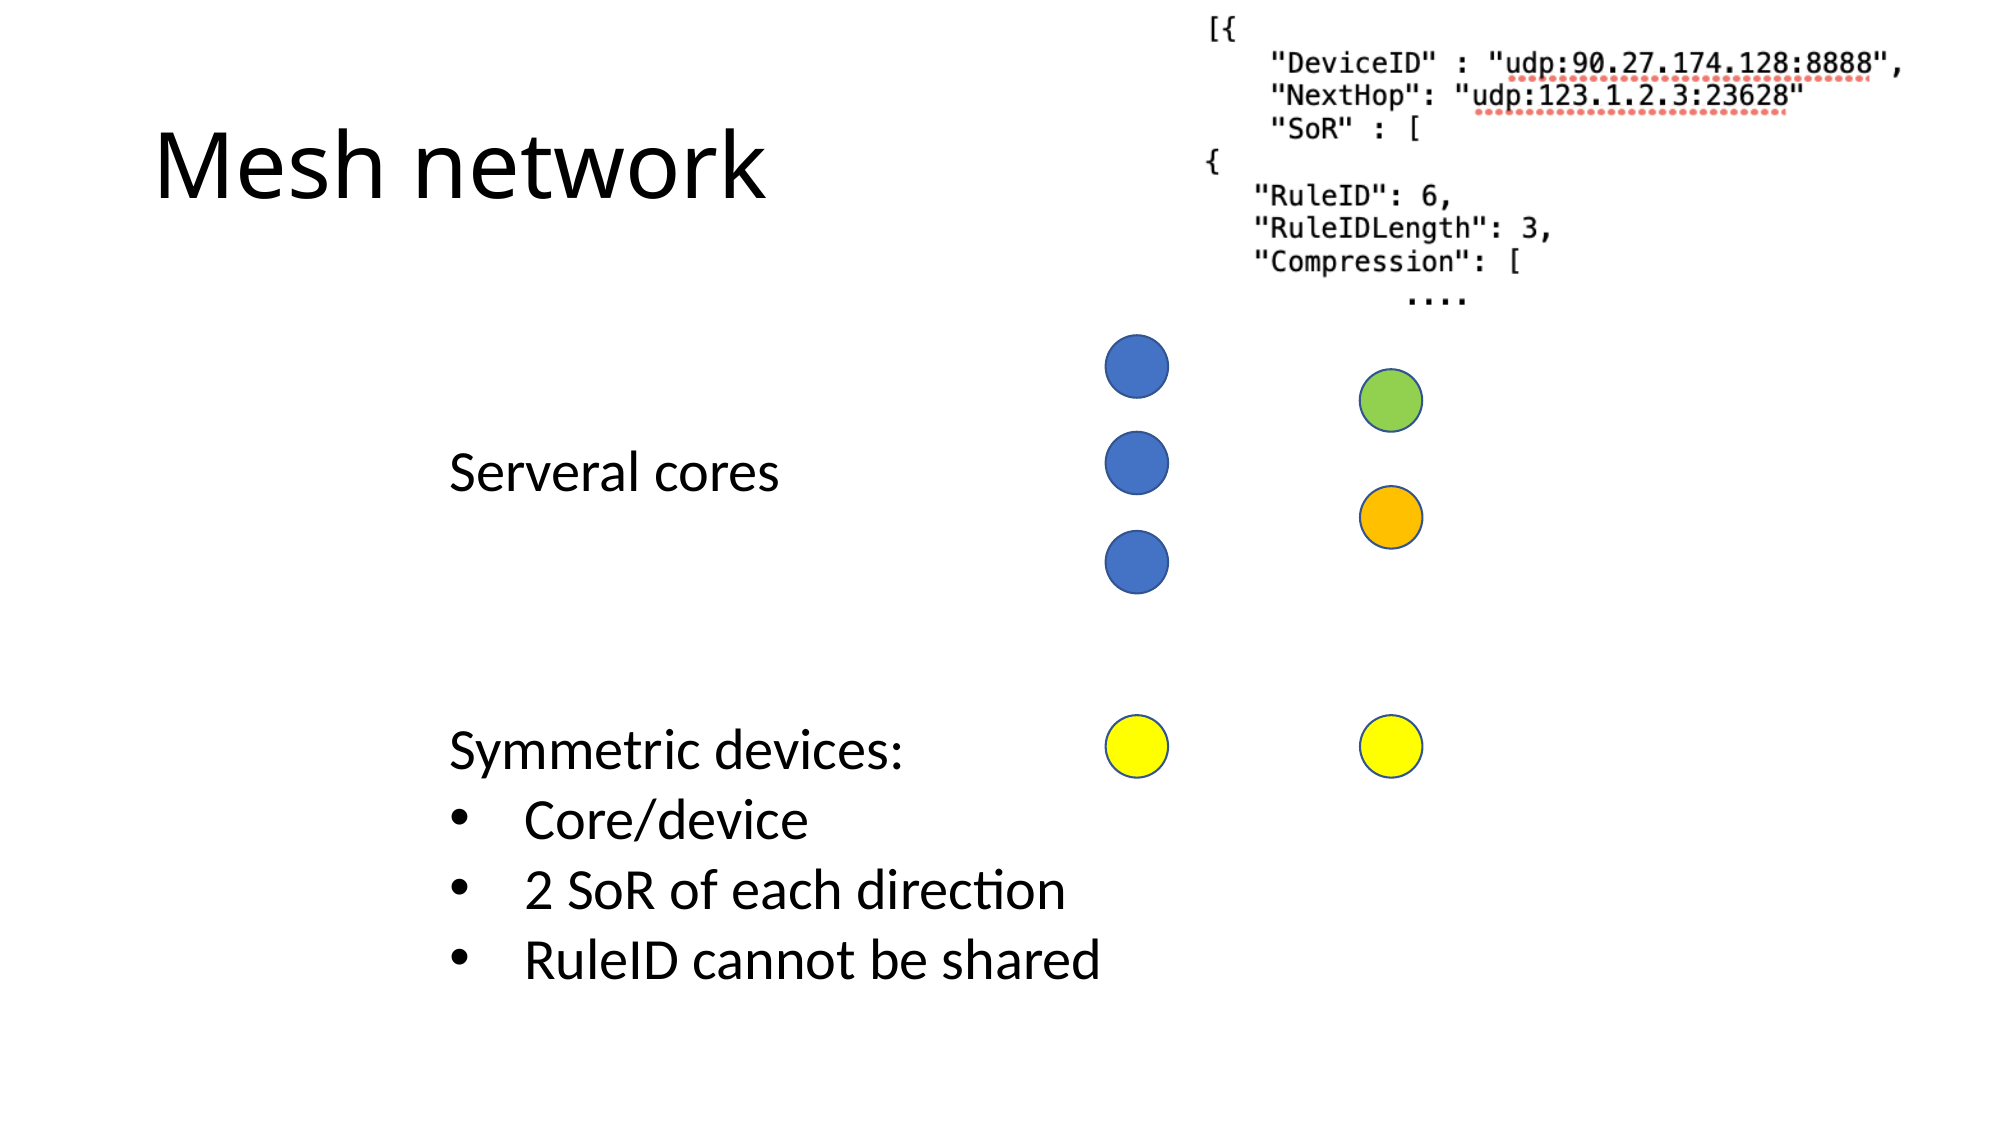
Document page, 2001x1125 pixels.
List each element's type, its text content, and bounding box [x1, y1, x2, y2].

title Mesh network [137, 59, 1180, 278]
text_box [1104, 529, 1170, 595]
text_box Symmetric devices: Core/device 2 SoR of each direction RuleID cannot be shared [434, 703, 1152, 999]
text_box Serveral cores [434, 425, 885, 511]
text_box [1104, 430, 1170, 496]
text_box [1358, 714, 1424, 779]
text_box [1358, 485, 1424, 550]
text_box [1358, 368, 1424, 433]
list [1180, 2, 2000, 350]
text_box [1104, 334, 1170, 399]
text_box [1104, 714, 1170, 779]
text_box [137, 299, 1001, 1014]
